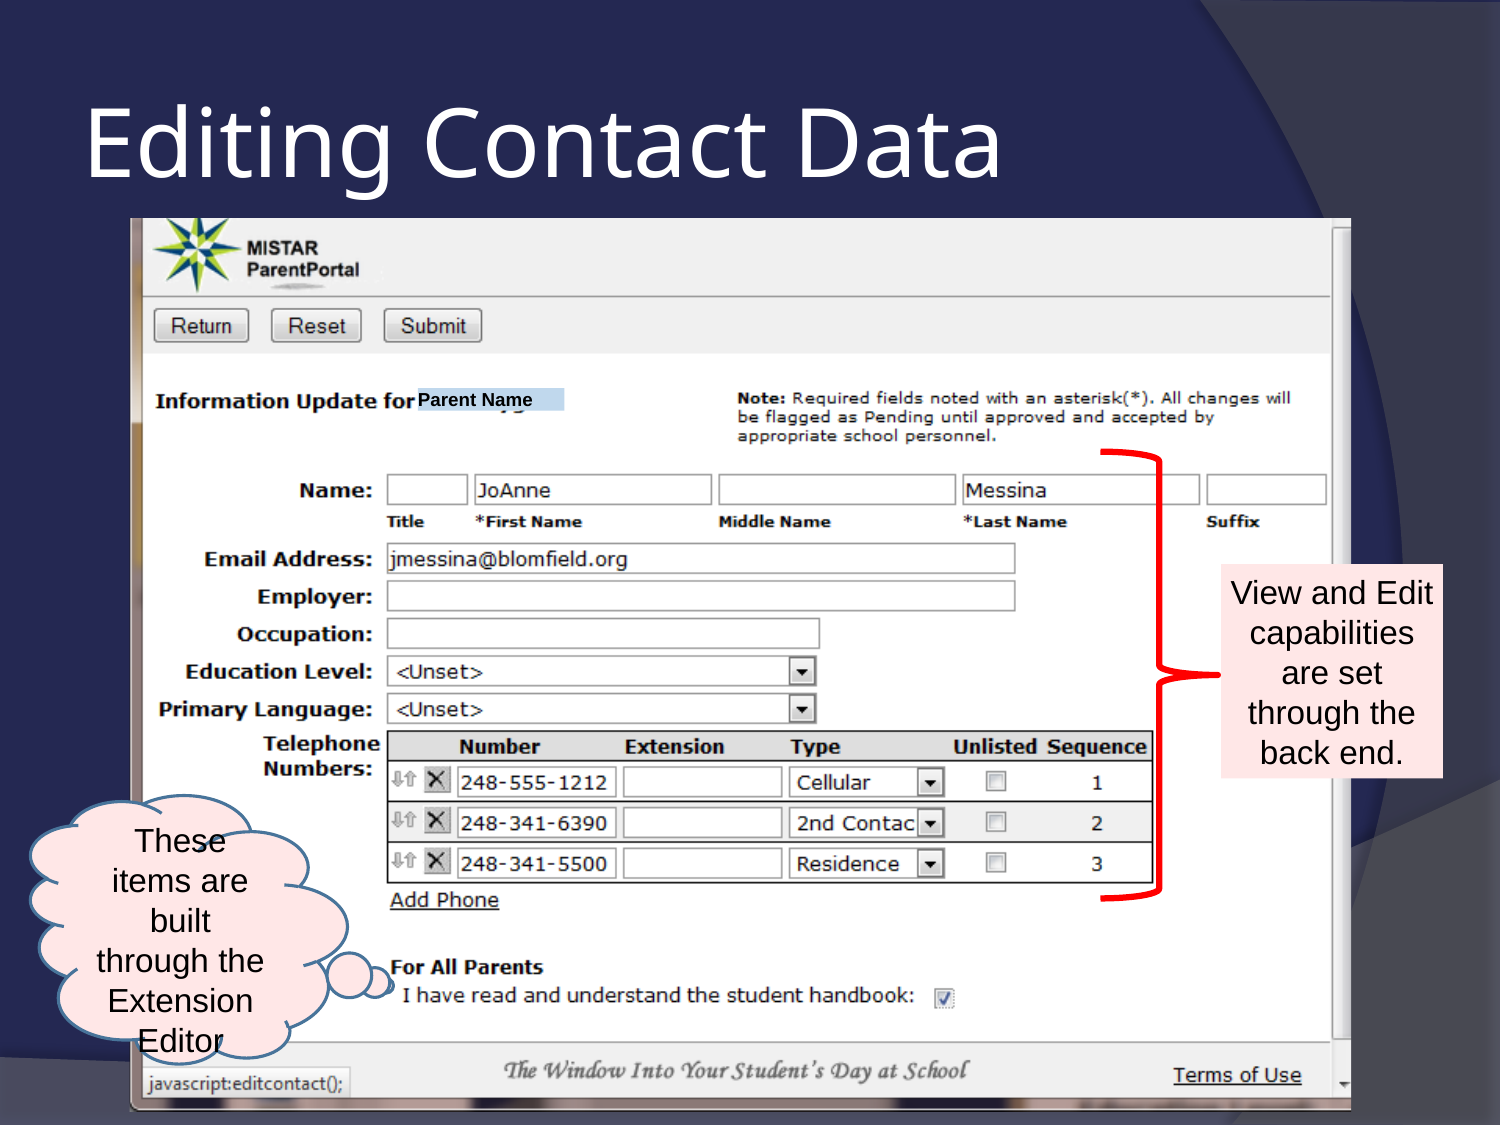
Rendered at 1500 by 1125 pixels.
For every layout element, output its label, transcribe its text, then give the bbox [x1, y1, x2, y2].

picture [129, 218, 1352, 1112]
text_box These items are built through the Extension Editor [28, 800, 121, 1042]
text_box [1100, 451, 1444, 899]
title Editing Contact Data [75, 45, 1300, 233]
